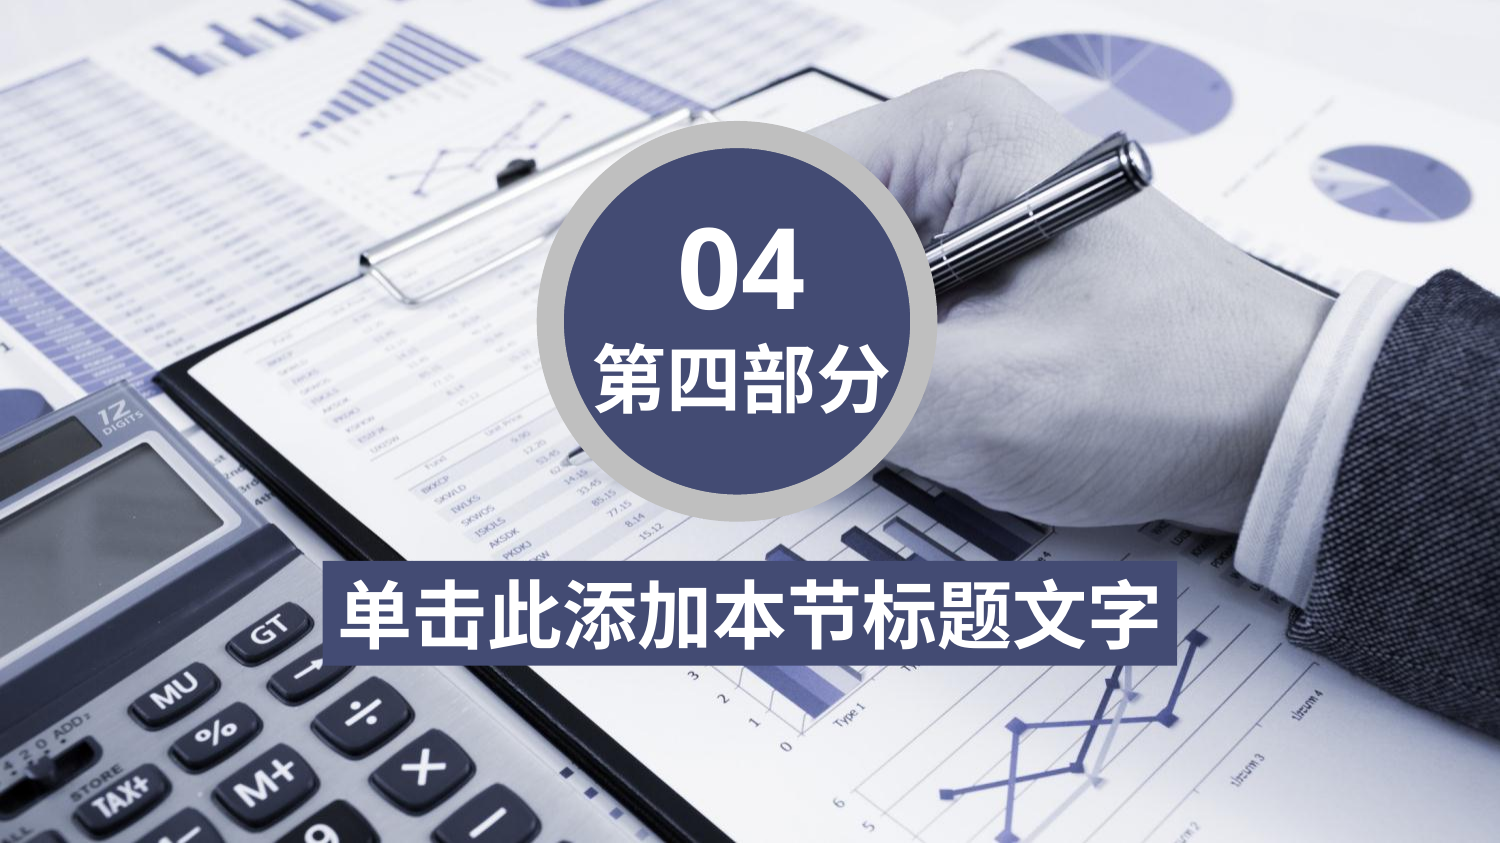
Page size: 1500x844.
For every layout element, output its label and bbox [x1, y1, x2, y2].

text_box [550, 134, 924, 509]
picture [0, 0, 1500, 843]
